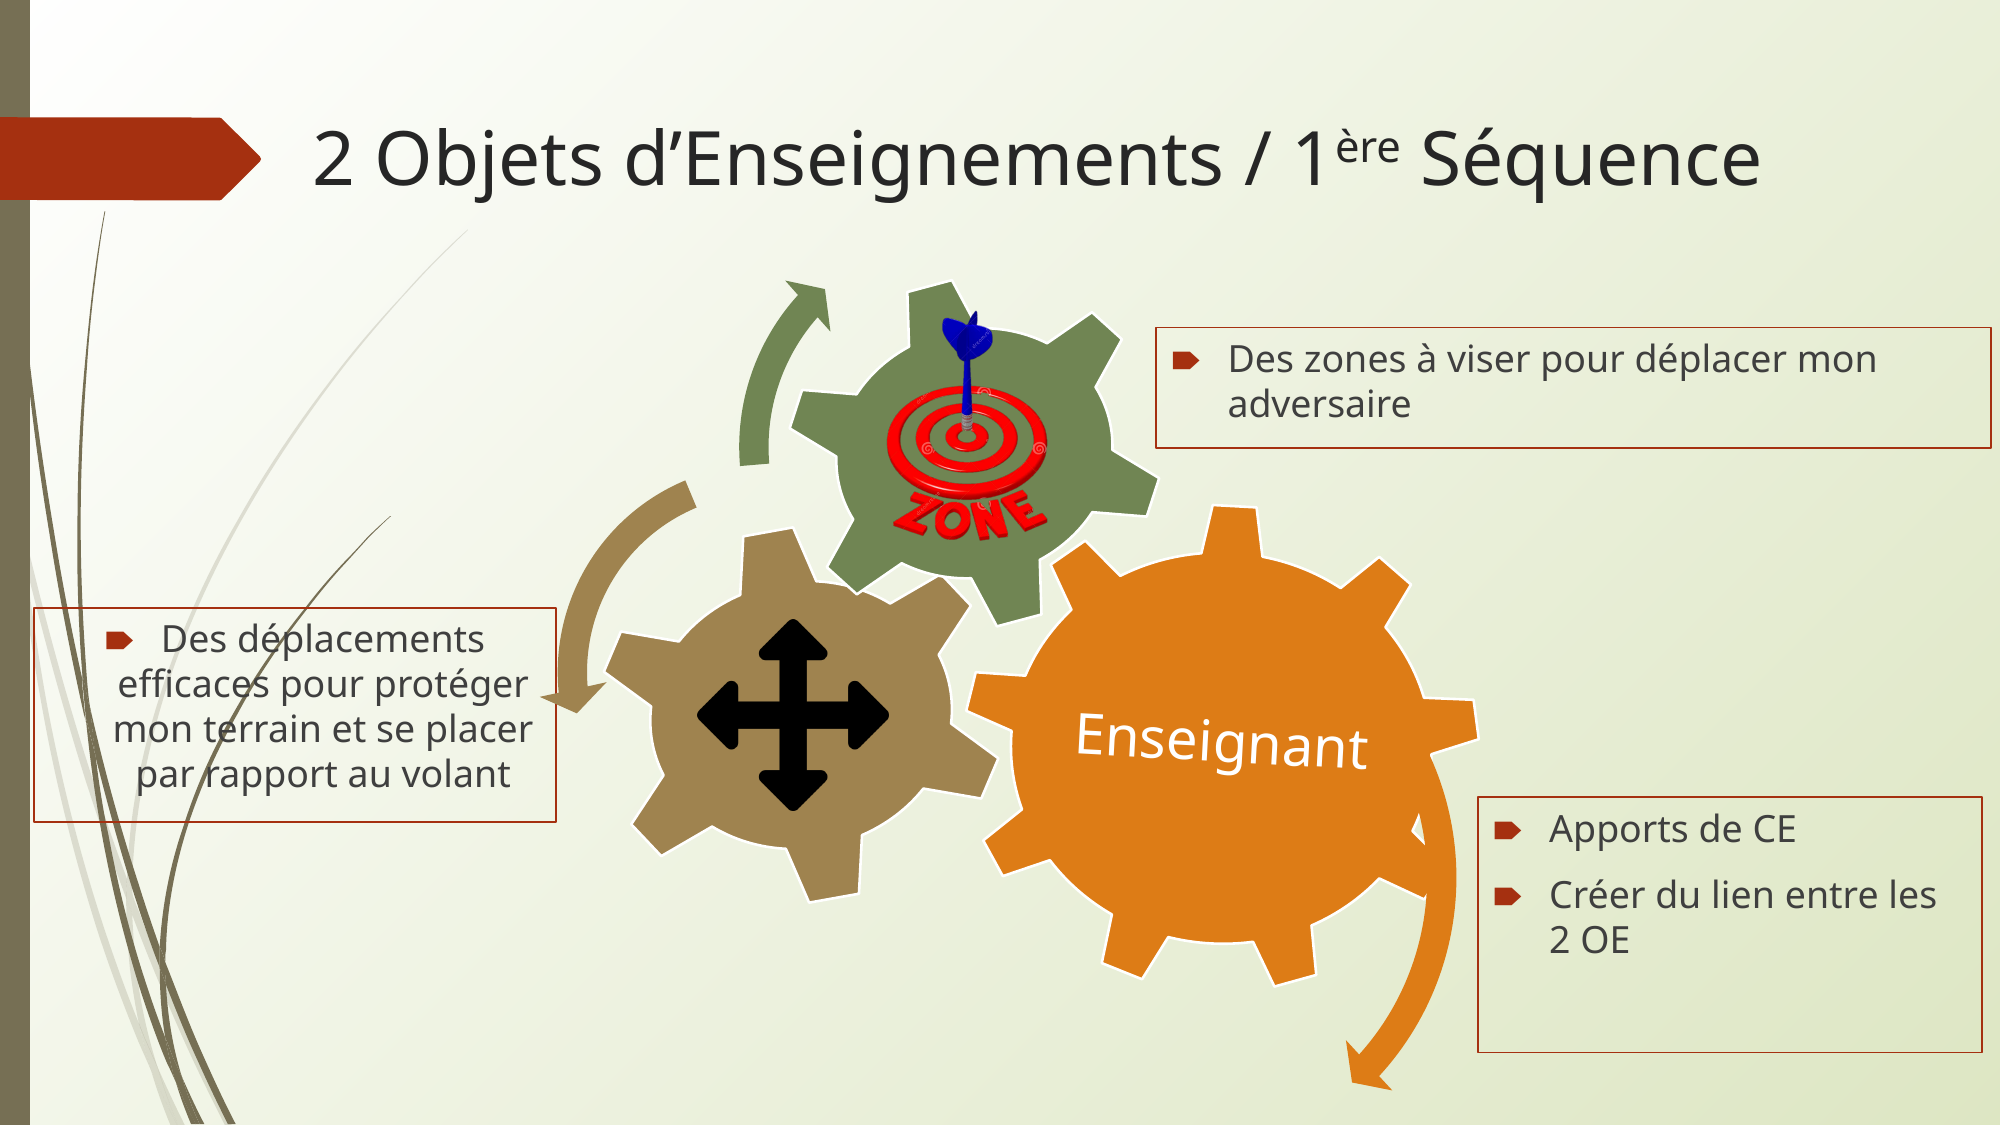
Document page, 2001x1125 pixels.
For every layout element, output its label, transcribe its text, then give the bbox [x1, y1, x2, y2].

text_box Des zones à viser pour déplacer mon adversaire [1498, 327, 1991, 449]
picture [697, 619, 889, 811]
picture [845, 304, 1086, 563]
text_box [537, 201, 1494, 1125]
text_box Des déplacements efficaces pour protéger mon terrain et se placer par rapport au volant [34, 607, 532, 823]
text_box Apports de CE Créer du lien entre les 2 OE [1498, 797, 1983, 1053]
title 2 Objets d’Enseignements / 1ère Séquence [297, 102, 1983, 313]
